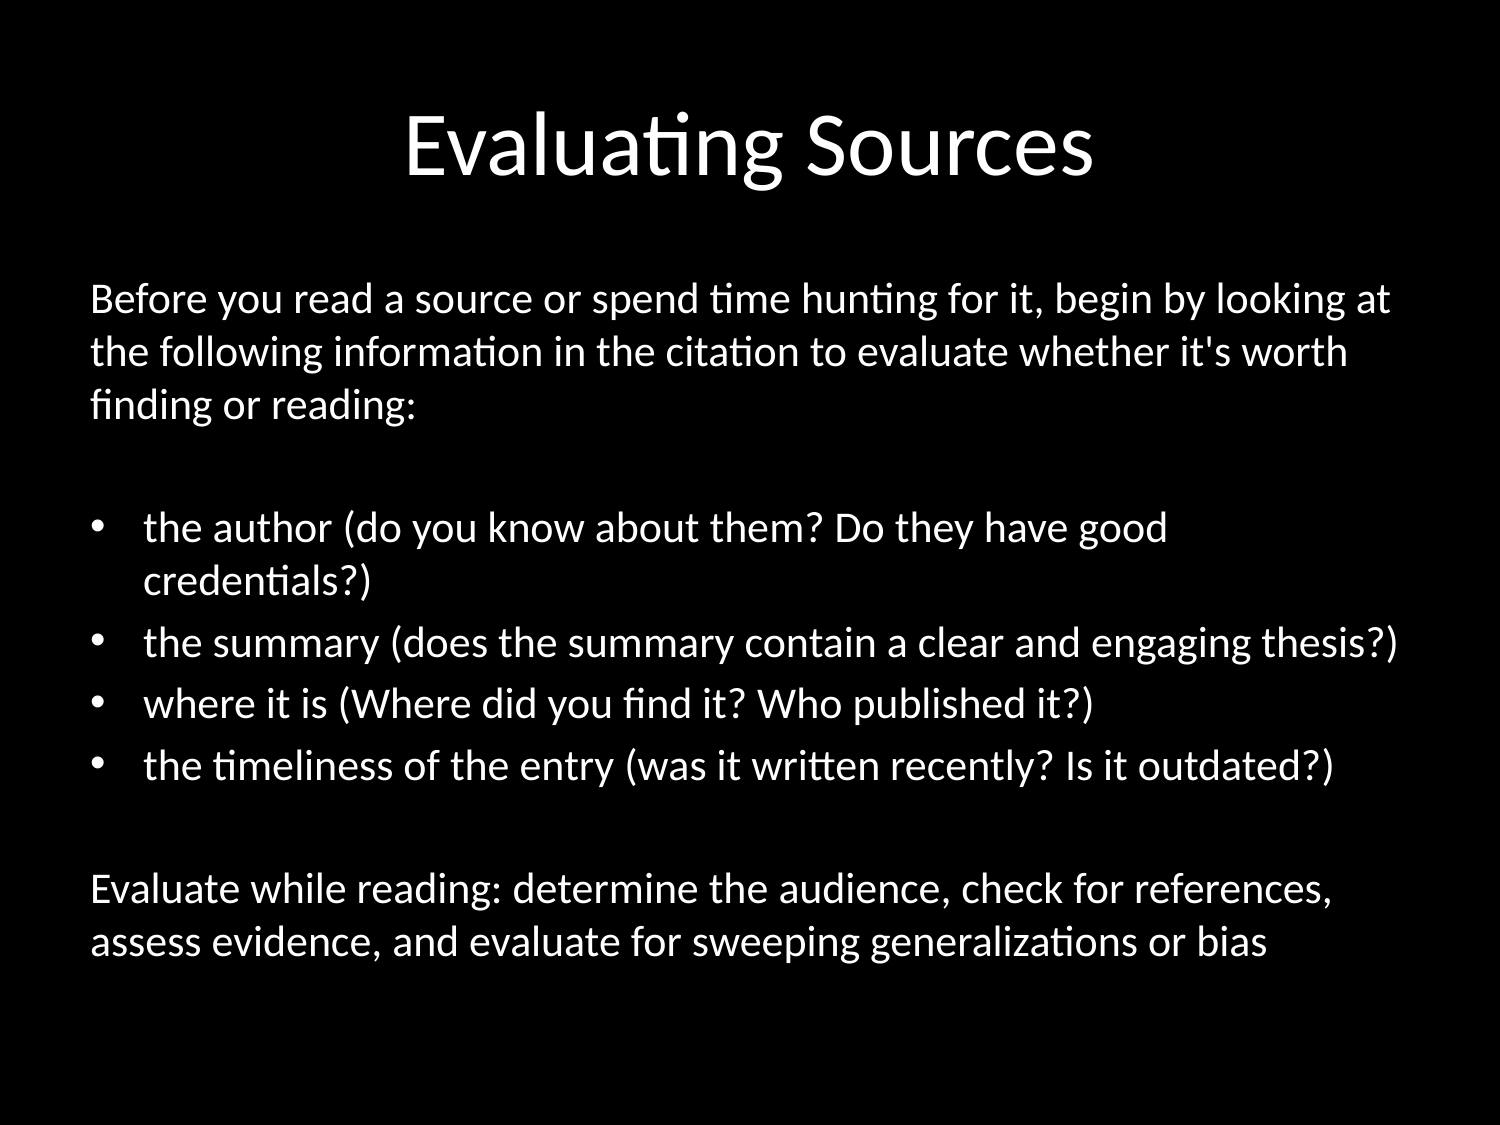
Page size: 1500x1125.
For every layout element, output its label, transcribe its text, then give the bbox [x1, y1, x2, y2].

list Before you read a source or spend time hunting for it, begin by looking at the following information in the citation to evaluate whether it's worth finding or reading: the author (do you know about them? Do they have good credentials?) the summary (does the summary contain a clear and engaging thesis?) where it is (Where did you find it? Who published it?) the timeliness of the entry (was it written recently? Is it outdated?) Evaluate while reading: determine the audience, check for references, assess evidence, and evaluate for sweeping generalizations or bias [75, 262, 1425, 1005]
title Evaluating Sources [75, 45, 1425, 233]
